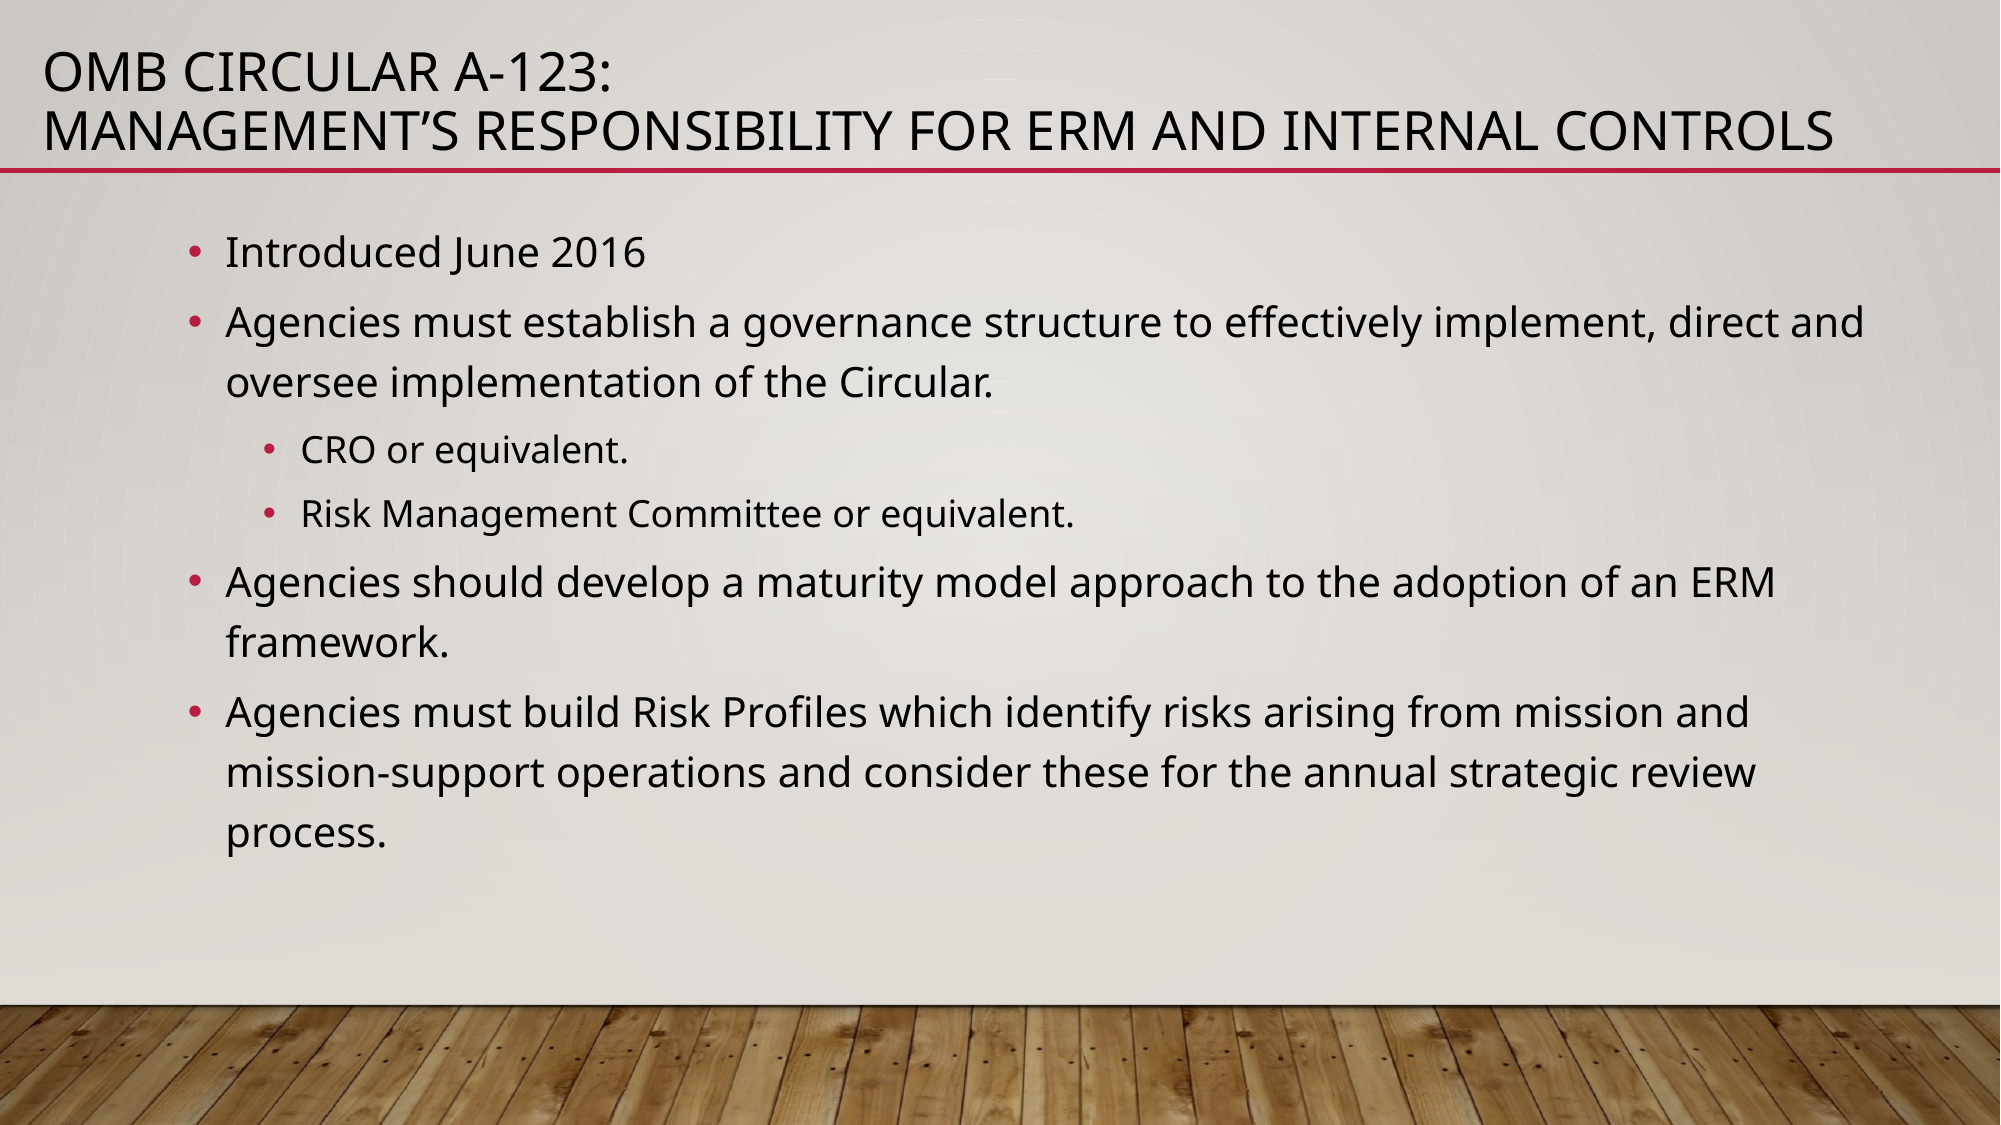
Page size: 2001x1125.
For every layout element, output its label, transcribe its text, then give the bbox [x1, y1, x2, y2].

picture [0, 1005, 2000, 1125]
list Introduced June 2016 Agencies must establish a governance structure to effectively implement, direct and oversee implementation of the Circular. CRO or equivalent. Risk Management Committee or equivalent. Agencies should develop a maturity model approach to the adoption of an ERM framework. Agencies must build Risk Profiles which identify risks arising from mission and mission-support operations and consider these for the annual strategic review process. [97, 208, 1921, 944]
title OMB Circular A-123: Management’s Responsibility for ERM and Internal Controls [27, 37, 1973, 184]
